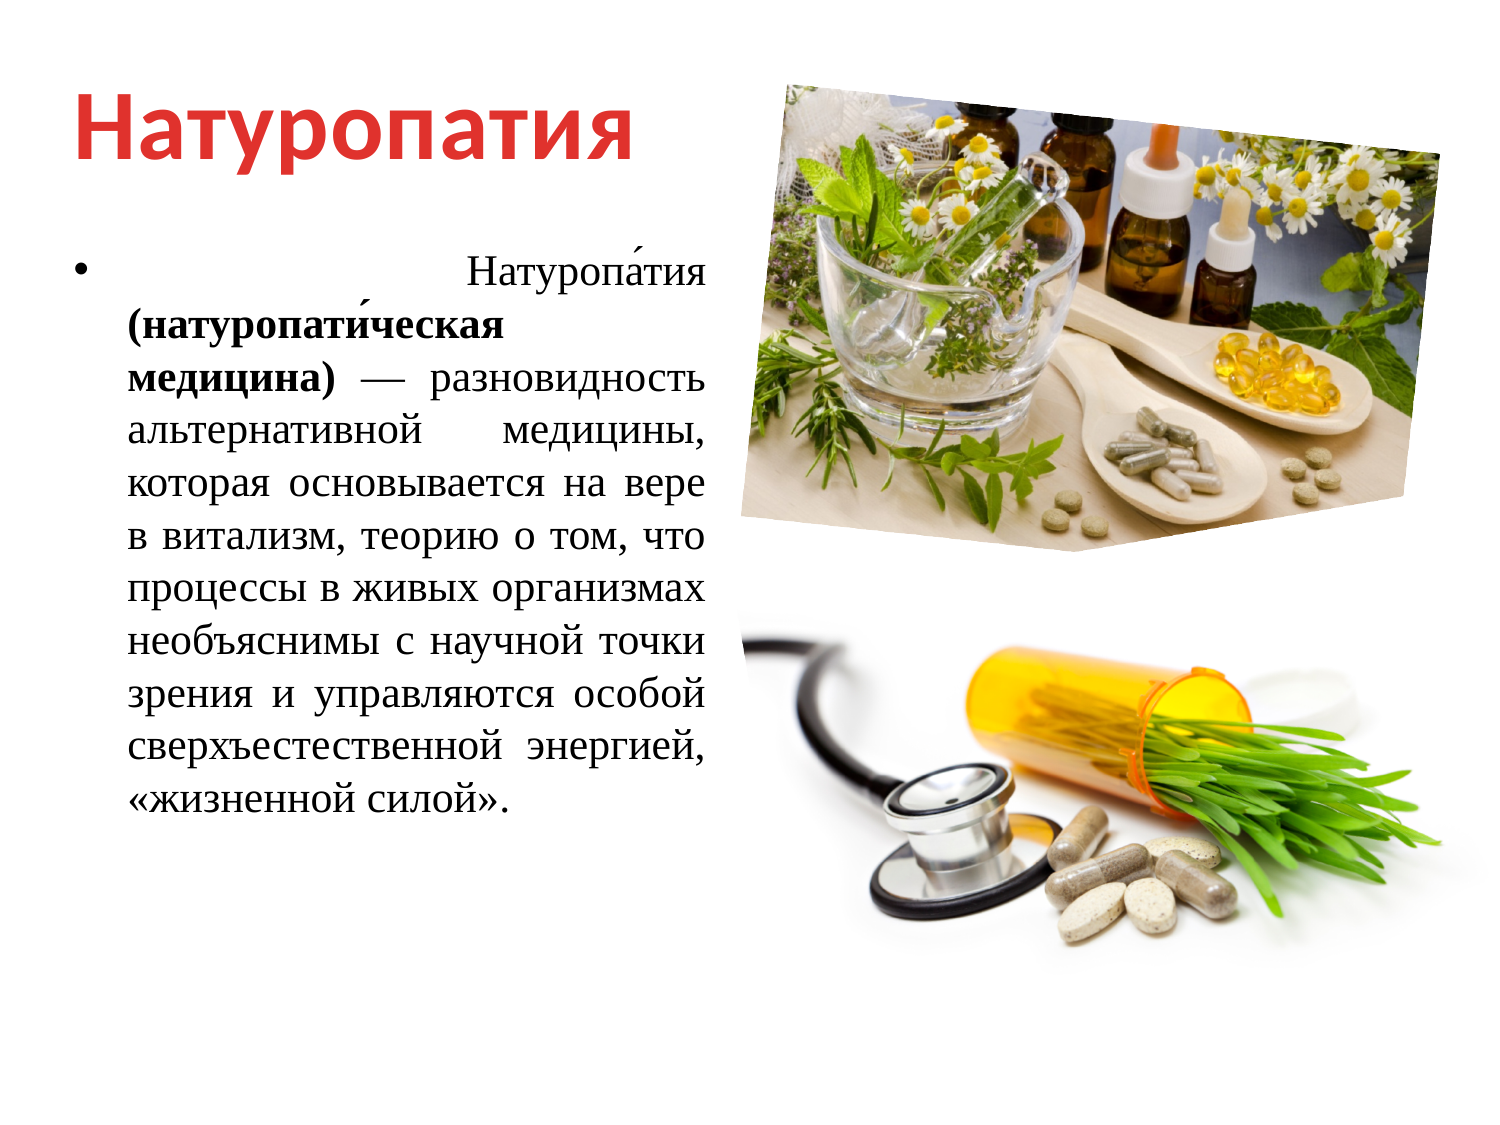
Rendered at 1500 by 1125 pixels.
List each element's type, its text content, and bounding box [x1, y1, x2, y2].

list Натуропа́тия (натуропати́ческая медицина) — разновидность альтернативной медицины, которая основывается на вере в витализм, теорию о том, что процессы в живых организмах необъяснимы с научной точки зрения и управляются особой сверхъестественной энергией, «жизненной силой». [58, 234, 722, 883]
list Натуропатия [58, 82, 722, 187]
picture [738, 84, 1500, 1060]
